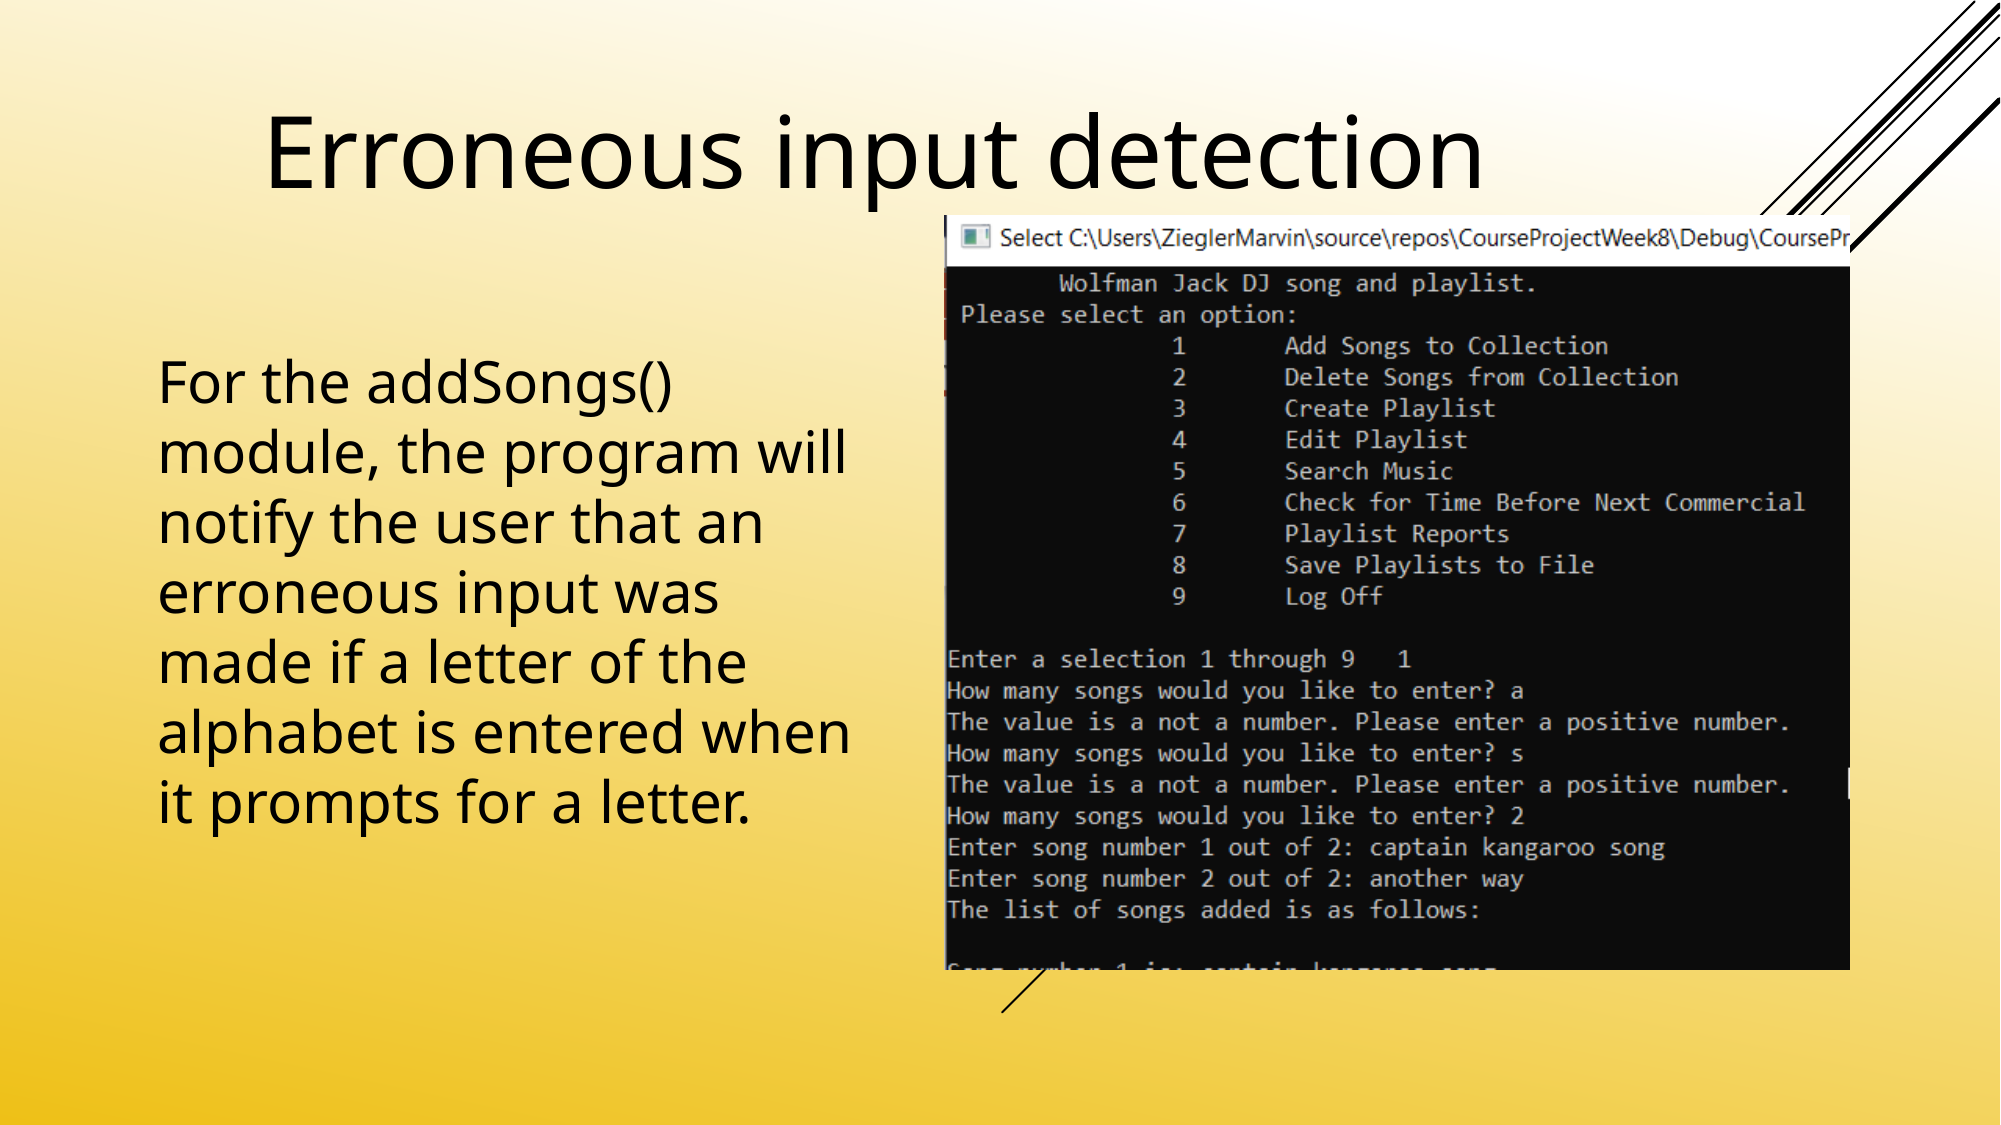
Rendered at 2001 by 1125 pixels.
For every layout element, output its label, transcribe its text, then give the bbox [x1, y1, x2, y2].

title Erroneous input detection [247, 0, 1854, 216]
subtitle For the addSongs() module, the program will notify the user that an erroneous input was made if a letter of the alphabet is entered when it prompts for a letter. [142, 338, 900, 1016]
picture [944, 215, 1850, 970]
